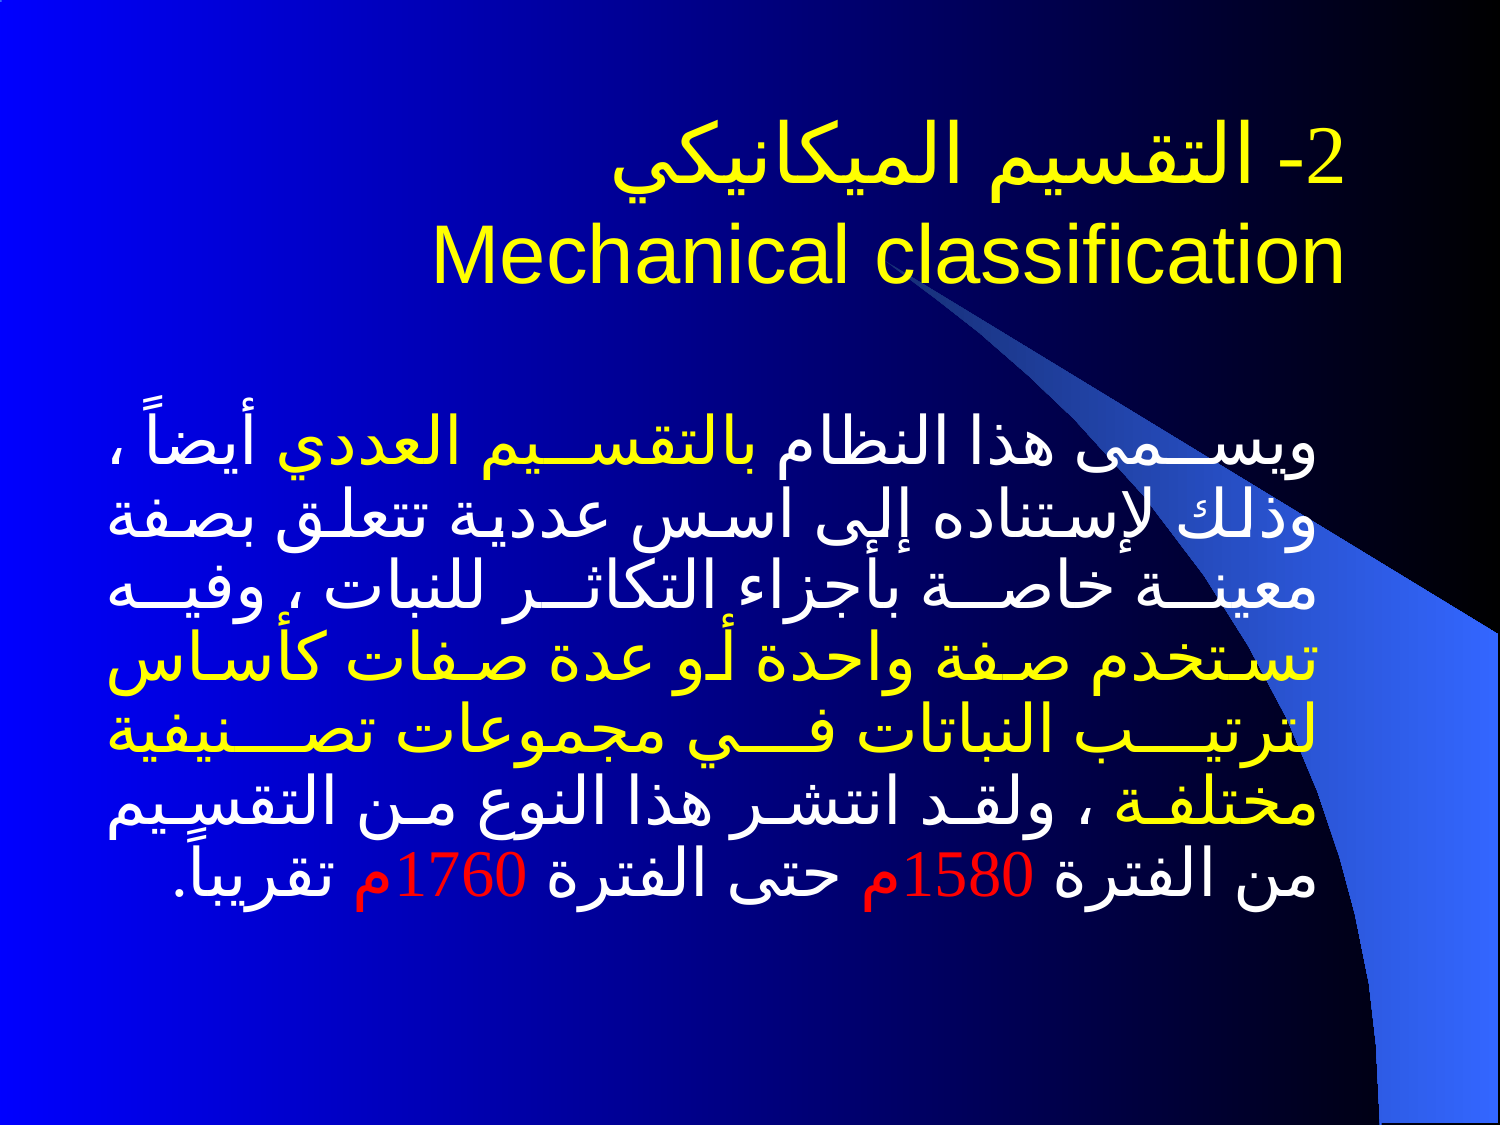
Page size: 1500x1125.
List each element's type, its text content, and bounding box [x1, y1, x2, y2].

title 2- التقسيم الميكانيكي Mechanical classification [149, 112, 1363, 288]
list ويسمى هذا النظام بالتقسيم العددي أيضاً ، وذلك لإستناده إلى اسس عددية تتعلق بصفة معينة خاصة بأجزاء التكاثر للنبات ، وفيه تستخدم صفة واحدة أو عدة صفات كأساس لترتيب النباتات في مجموعات تصنيفية مختلفة ، ولقد انتشر هذا النوع من التقسيم من الفترة 1580م حتى الفترة 1760م تقريباً. [74, 399, 1351, 913]
